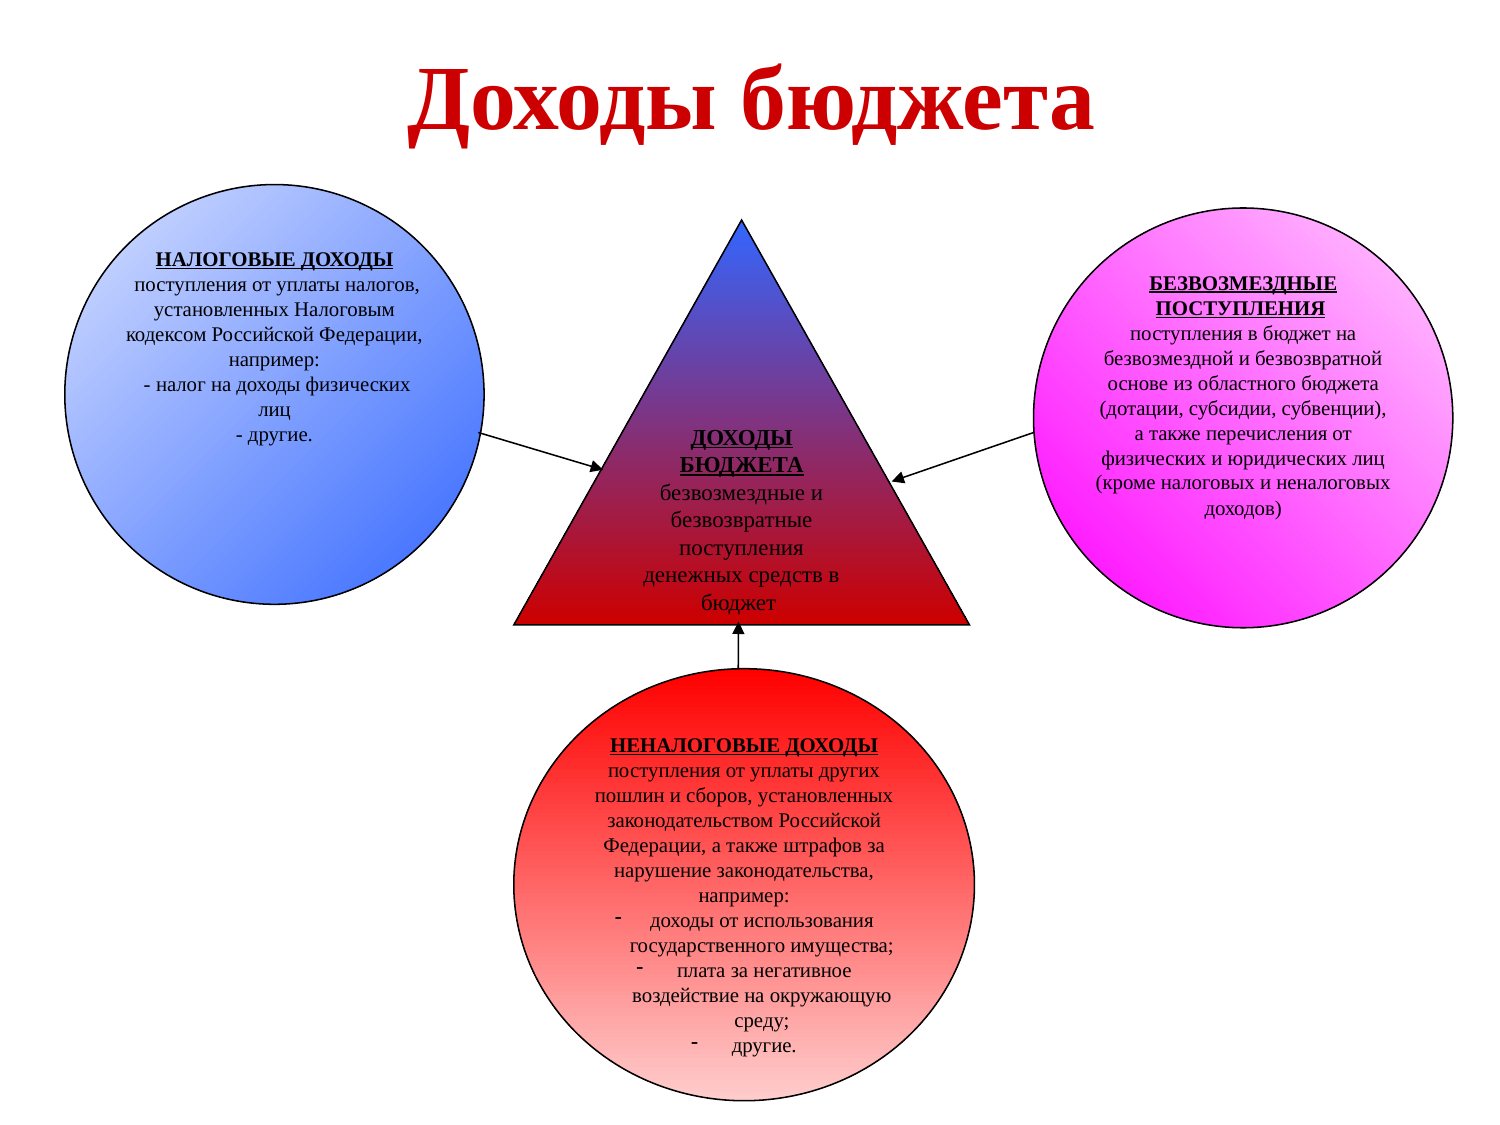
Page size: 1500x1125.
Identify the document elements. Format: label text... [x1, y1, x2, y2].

text_box ДОХОДЫ БЮДЖЕТА безвозмездные и безвозвратные поступления денежных средств в бюджет [513, 220, 970, 625]
text_box НАЛОГОВЫЕ ДОХОДЫ поступления от уплаты налогов, установленных Налоговым кодексом Российской Федерации, например: - налог на доходы физических лиц - другие. [64, 184, 485, 605]
text_box [732, 621, 745, 669]
text_box НЕНАЛОГОВЫЕ ДОХОДЫ поступления от уплаты других пошлин и сборов, установленных законодательством Российской Федерации, а также штрафов за нарушение законодательства, например: доходы от использования государственного имущества; плата за негативное воздействие на окружающую среду; другие. [513, 668, 975, 1101]
title Доходы бюджета [76, 18, 1428, 207]
text_box [891, 432, 1034, 484]
text_box [478, 432, 604, 473]
text_box БЕЗВОЗМЕЗДНЫЕ ПОСТУПЛЕНИЯ поступления в бюджет на безвозмездной и безвозвратной основе из областного бюджета (дотации, субсидии, субвенции), а также перечисления от физических и юридических лиц (кроме налоговых и неналоговых доходов) [1033, 207, 1453, 628]
